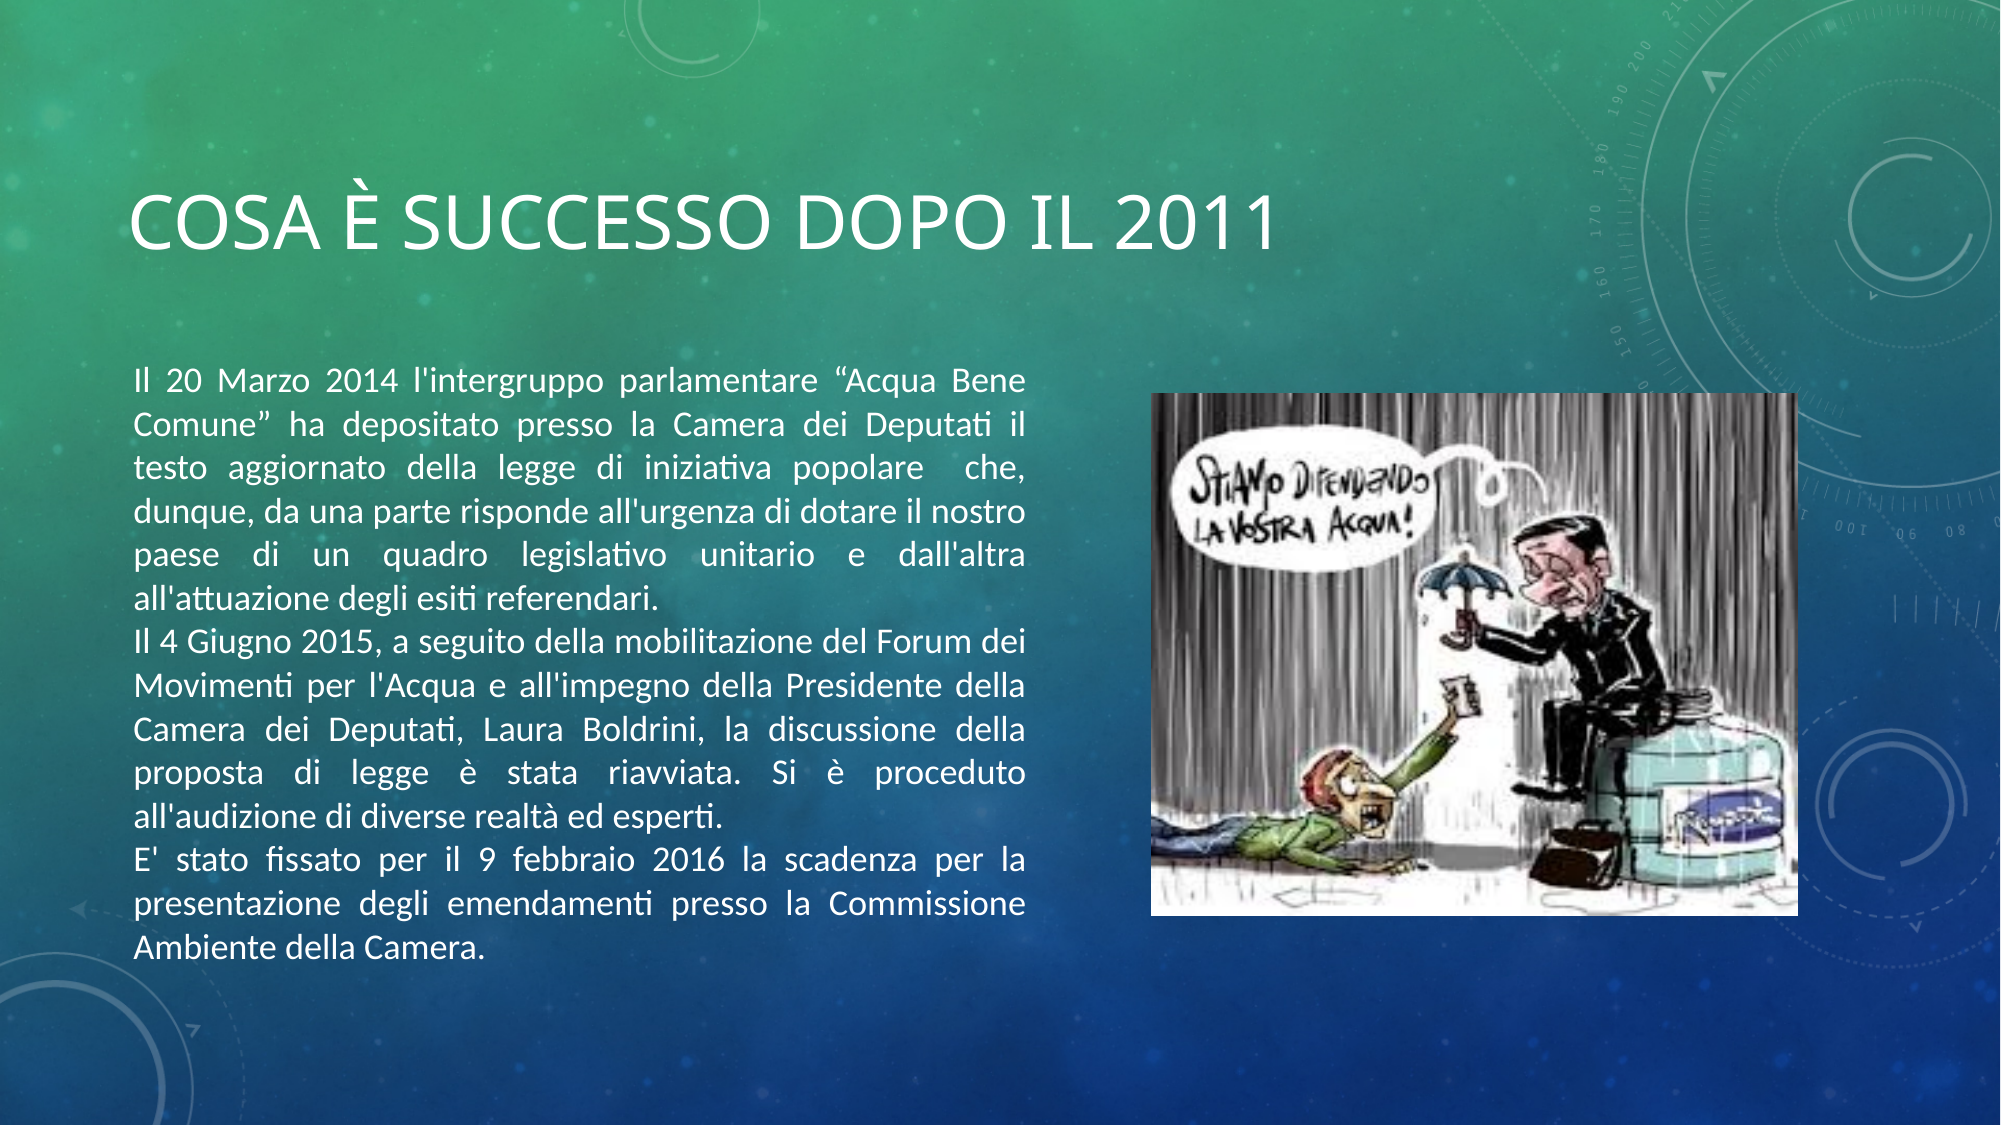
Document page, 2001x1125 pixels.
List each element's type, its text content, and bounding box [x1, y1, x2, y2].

list Il 20 Marzo 2014 l'intergruppo parlamentare “Acqua Bene Comune” ha depositato presso la Camera dei Deputati il testo aggiornato della legge di iniziativa popolare che, dunque, da una parte risponde all'urgenza di dotare il nostro paese di un quadro legislativo unitario e dall'altra all'attuazione degli esiti referendari. Il 4 Giugno 2015, a seguito della mobilitazione del Forum dei Movimenti per l'Acqua e all'impegno della Presidente della Camera dei Deputati, Laura Boldrini, la discussione della proposta di legge è stata riavviata. Si è proceduto all'audizione di diverse realtà ed esperti. E' stato fissato per il 9 febbraio 2016 la scadenza per la presentazione degli emendamenti presso la Commissione Ambiente della Camera. [118, 348, 1042, 1021]
title Cosa è successo DOPO IL 2011 [112, 99, 1775, 339]
picture [0, 0, 2001, 1125]
